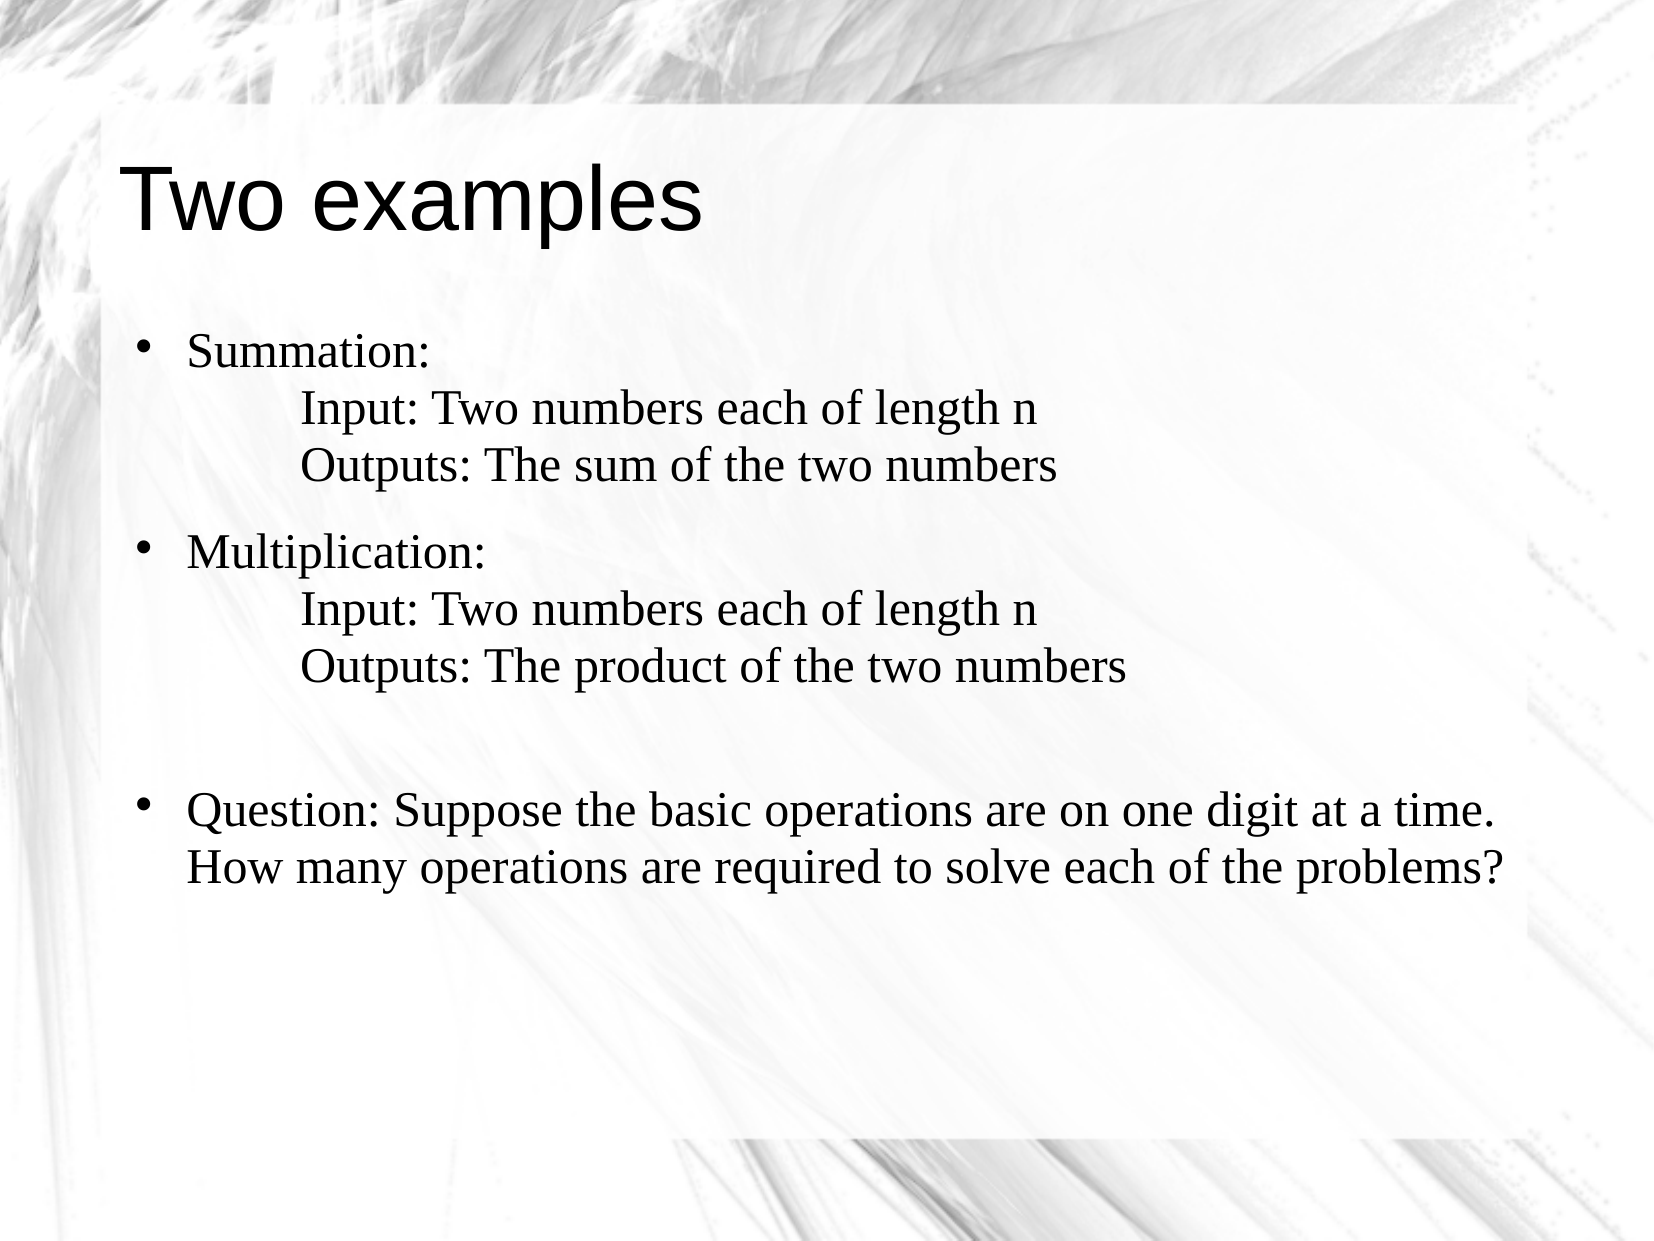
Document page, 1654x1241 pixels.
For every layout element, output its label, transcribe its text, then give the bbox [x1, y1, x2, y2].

picture [0, 0, 1654, 1241]
list Summation: Input: Two numbers each of length n Outputs: The sum of the two numbers Multiplication: Input: Two numbers each of length n Outputs: The product of the two numbers Question: Suppose the basic operations are on one digit at a time. How many operations are required to solve each of the problems? [118, 319, 1571, 1109]
title Two examples [118, 112, 1506, 281]
